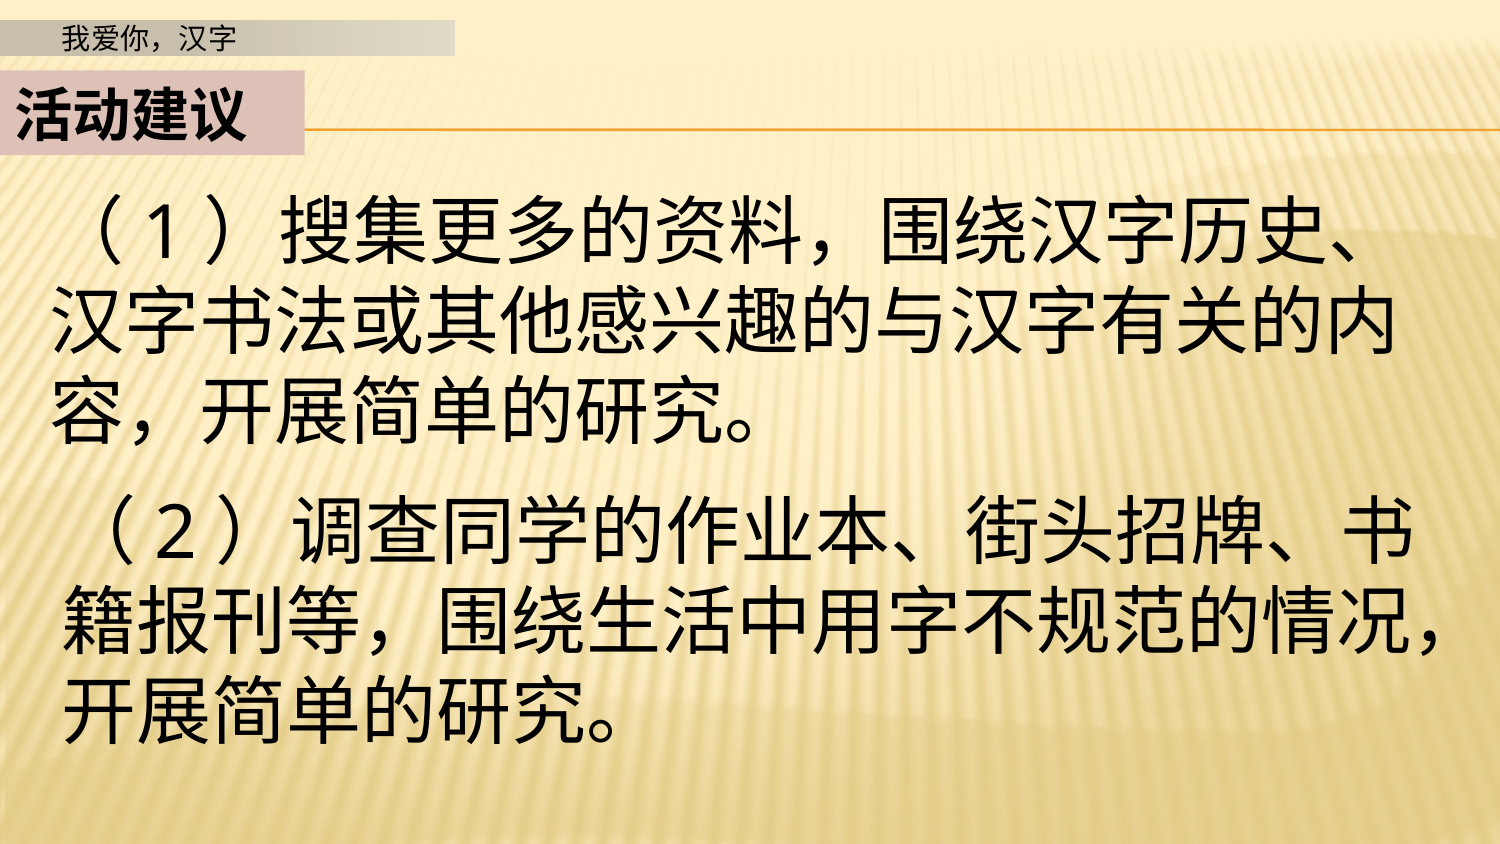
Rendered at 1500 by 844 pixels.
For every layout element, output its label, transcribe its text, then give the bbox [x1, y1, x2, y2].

text_box （2）调查同学的作业本、街头招牌、书籍报刊等，围绕生活中用字不规范的情况，开展简单的研究。 [46, 476, 1442, 762]
text_box （1）搜集更多的资料，围绕汉字历史、汉字书法或其他感兴趣的与汉字有关的内容，开展简单的研究。 [35, 175, 1430, 461]
text_box 活动建议 [0, 70, 305, 156]
